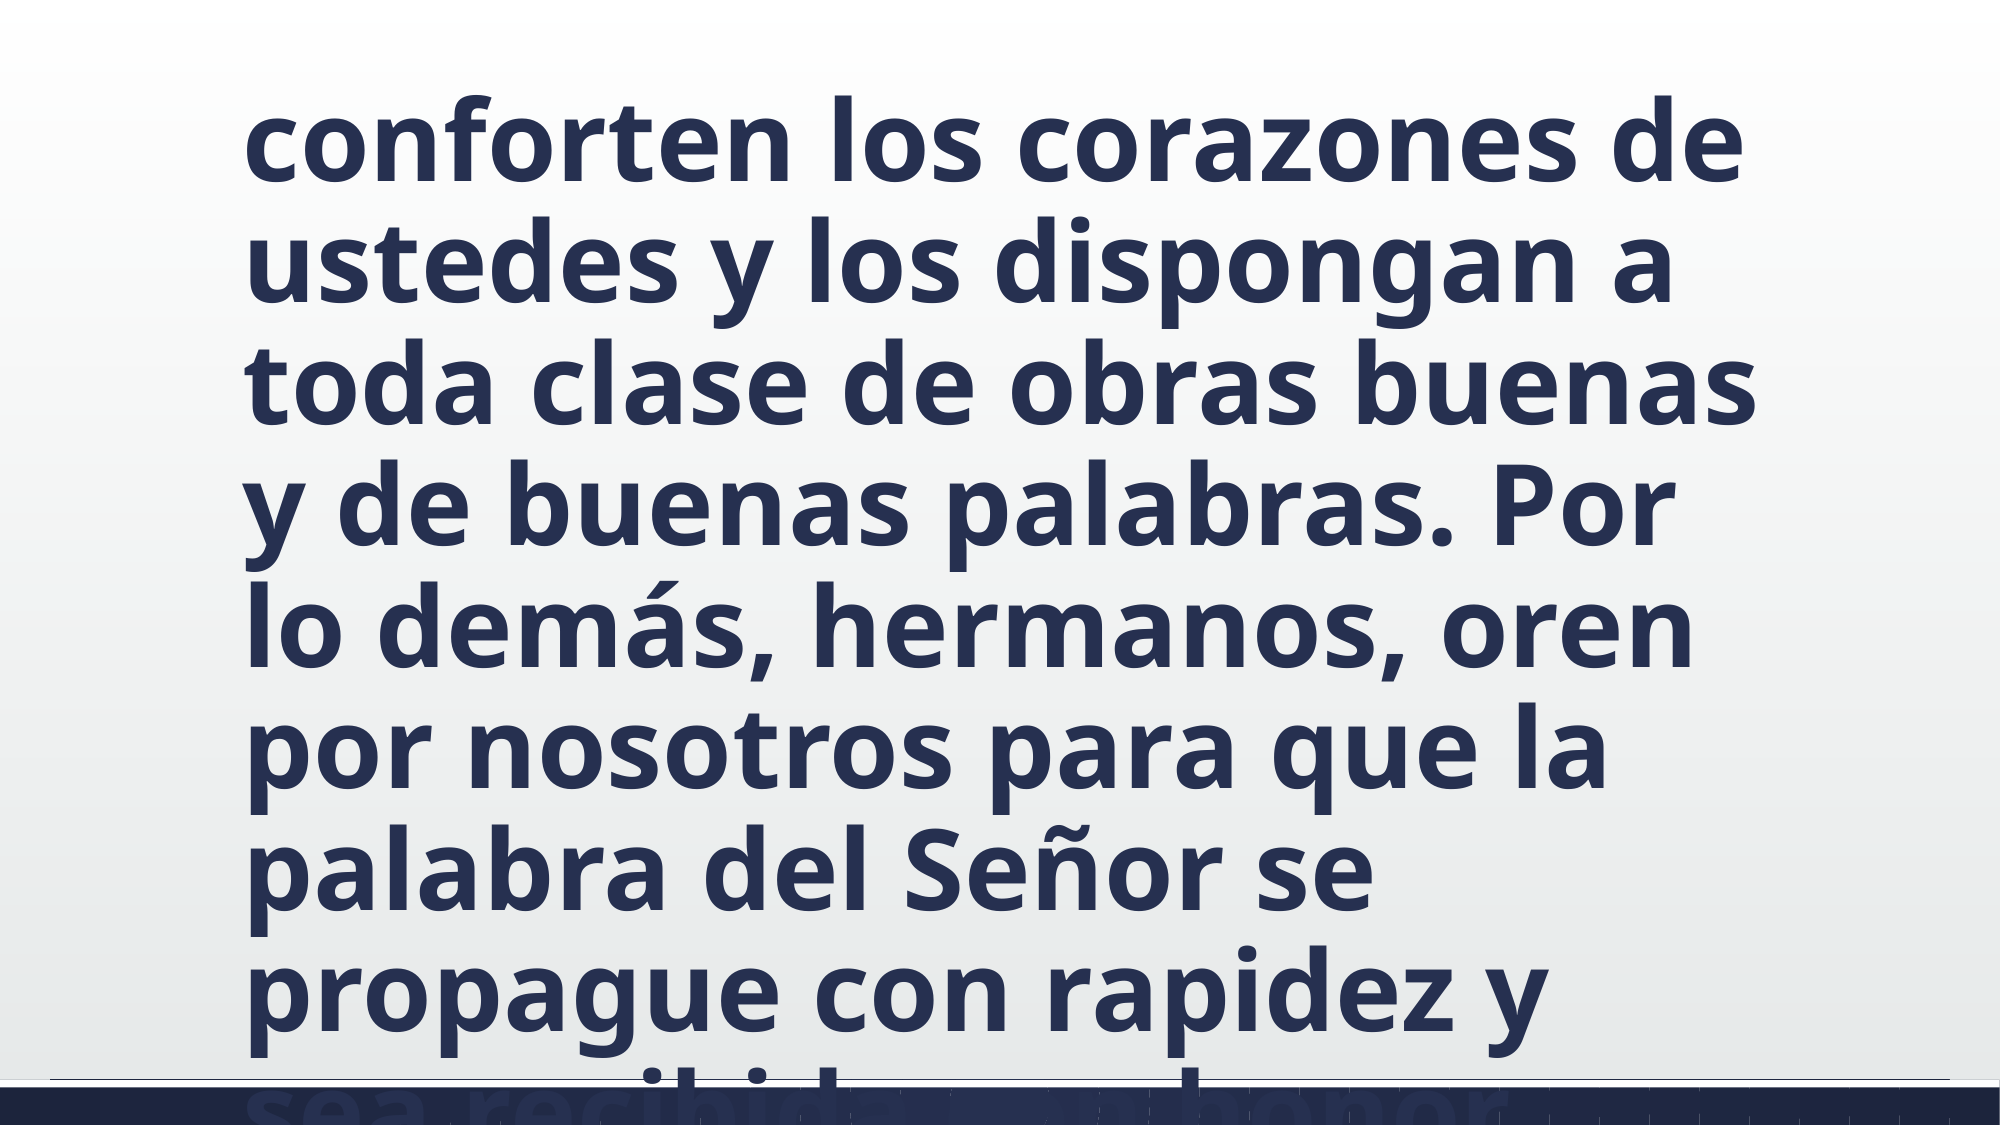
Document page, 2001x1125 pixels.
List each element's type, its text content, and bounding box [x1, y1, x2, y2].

list conforten los corazones de ustedes y los dispongan a toda clase de obras buenas y de buenas palabras. Por lo demás, hermanos, oren por nosotros para que la palabra del Señor se propague con rapidez y sea recibida con honor, [219, 76, 1780, 990]
